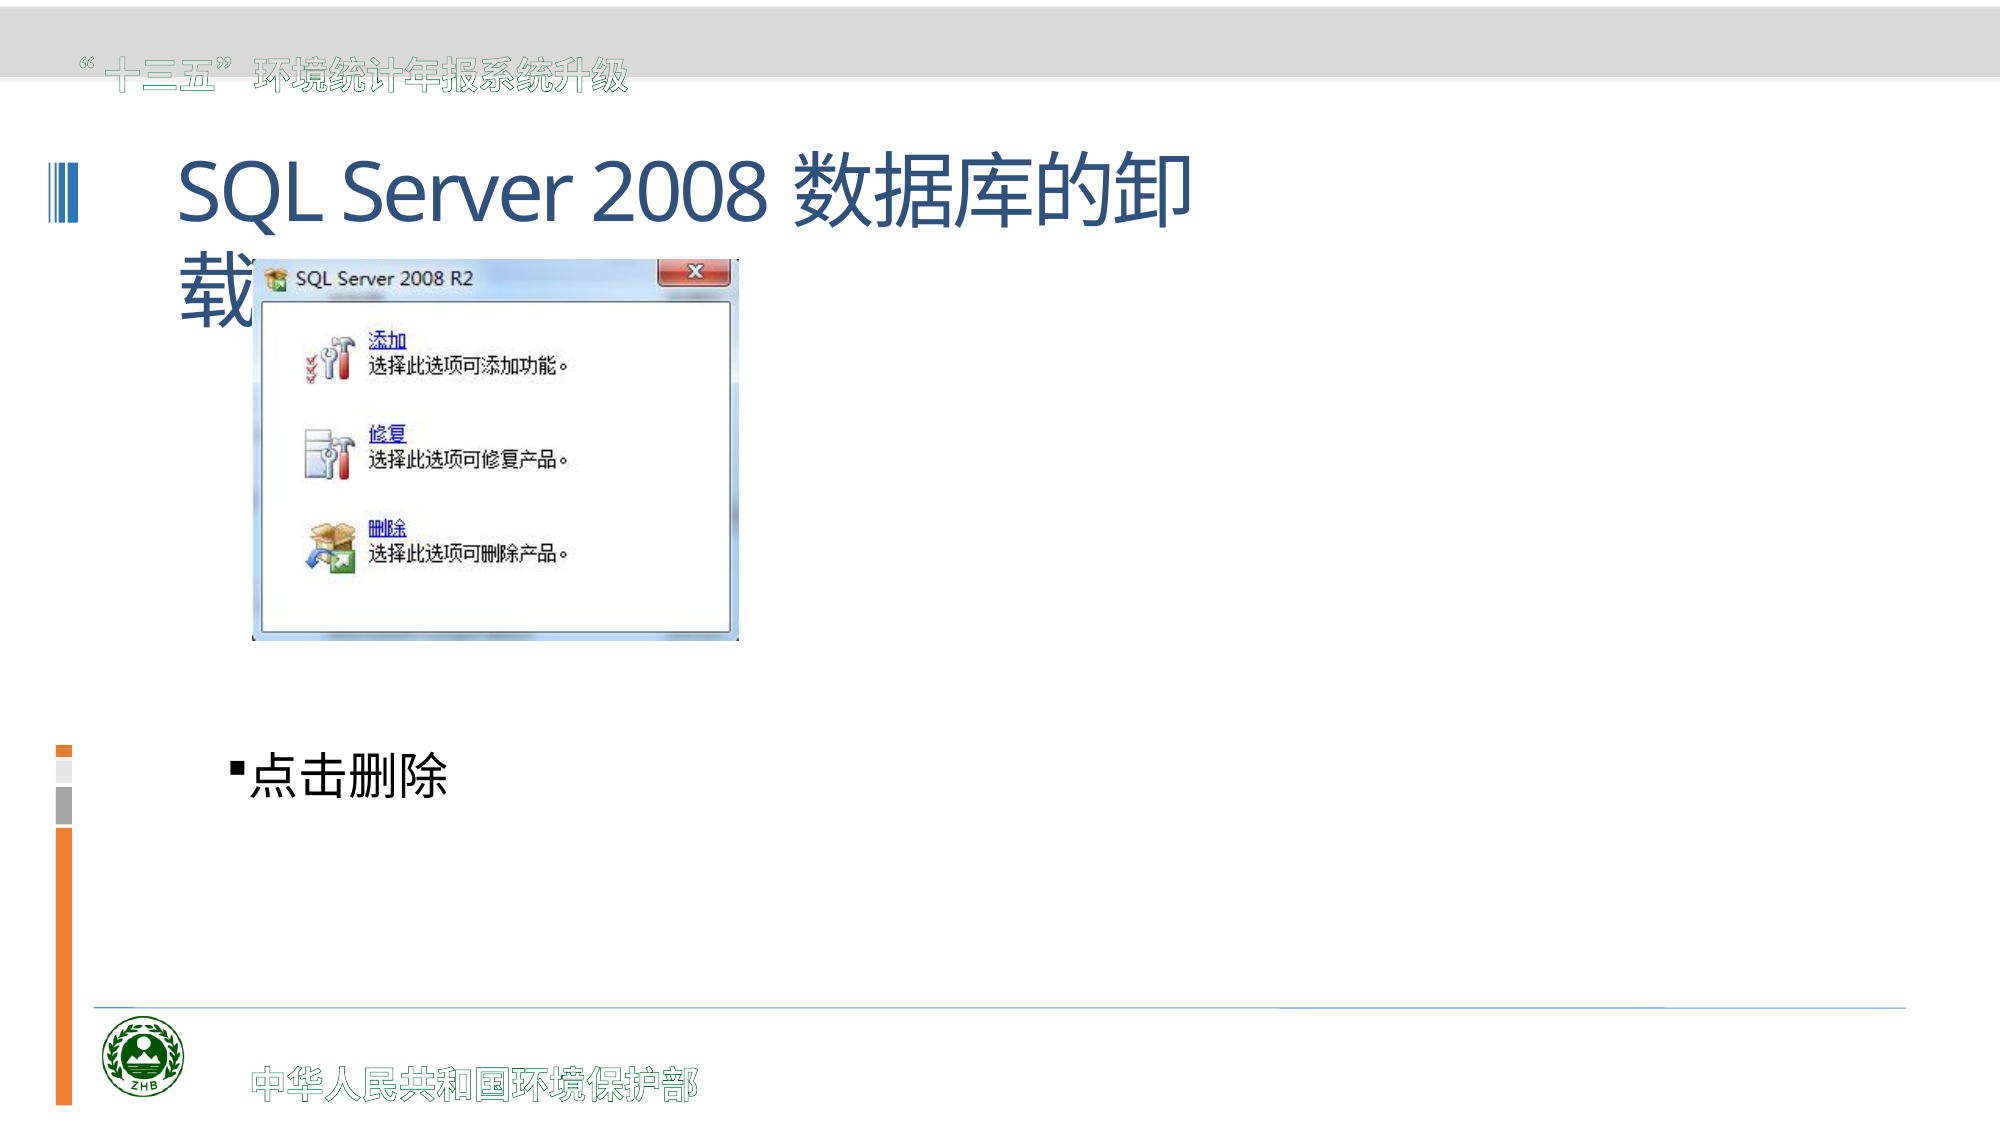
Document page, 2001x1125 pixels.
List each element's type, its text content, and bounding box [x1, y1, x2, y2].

picture [252, 259, 739, 641]
text_box 点击删除 [211, 737, 1934, 812]
text_box SQL Server 2008数据库的卸载 [162, 130, 1222, 260]
picture [93, 1007, 188, 1106]
